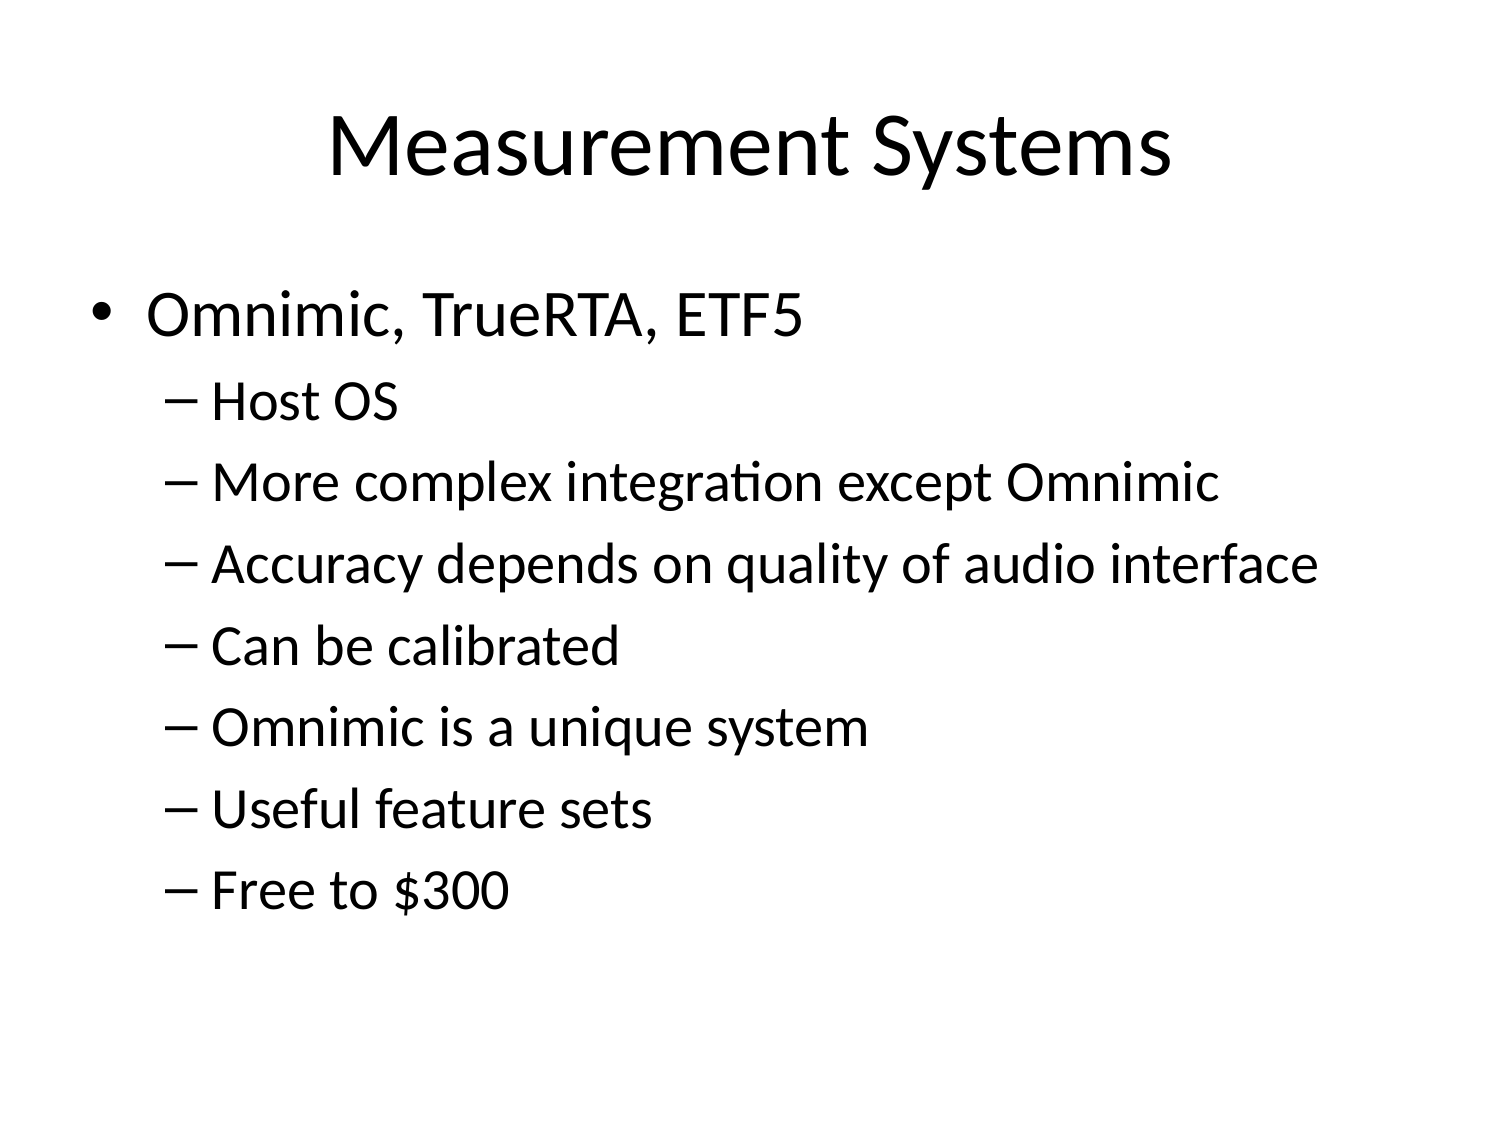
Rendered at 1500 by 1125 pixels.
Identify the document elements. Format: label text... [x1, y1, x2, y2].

list Omnimic, TrueRTA, ETF5 Host OS More complex integration except Omnimic Accuracy depends on quality of audio interface Can be calibrated Omnimic is a unique system Useful feature sets Free to $300 [75, 262, 1425, 1005]
title Measurement Systems [75, 45, 1425, 233]
